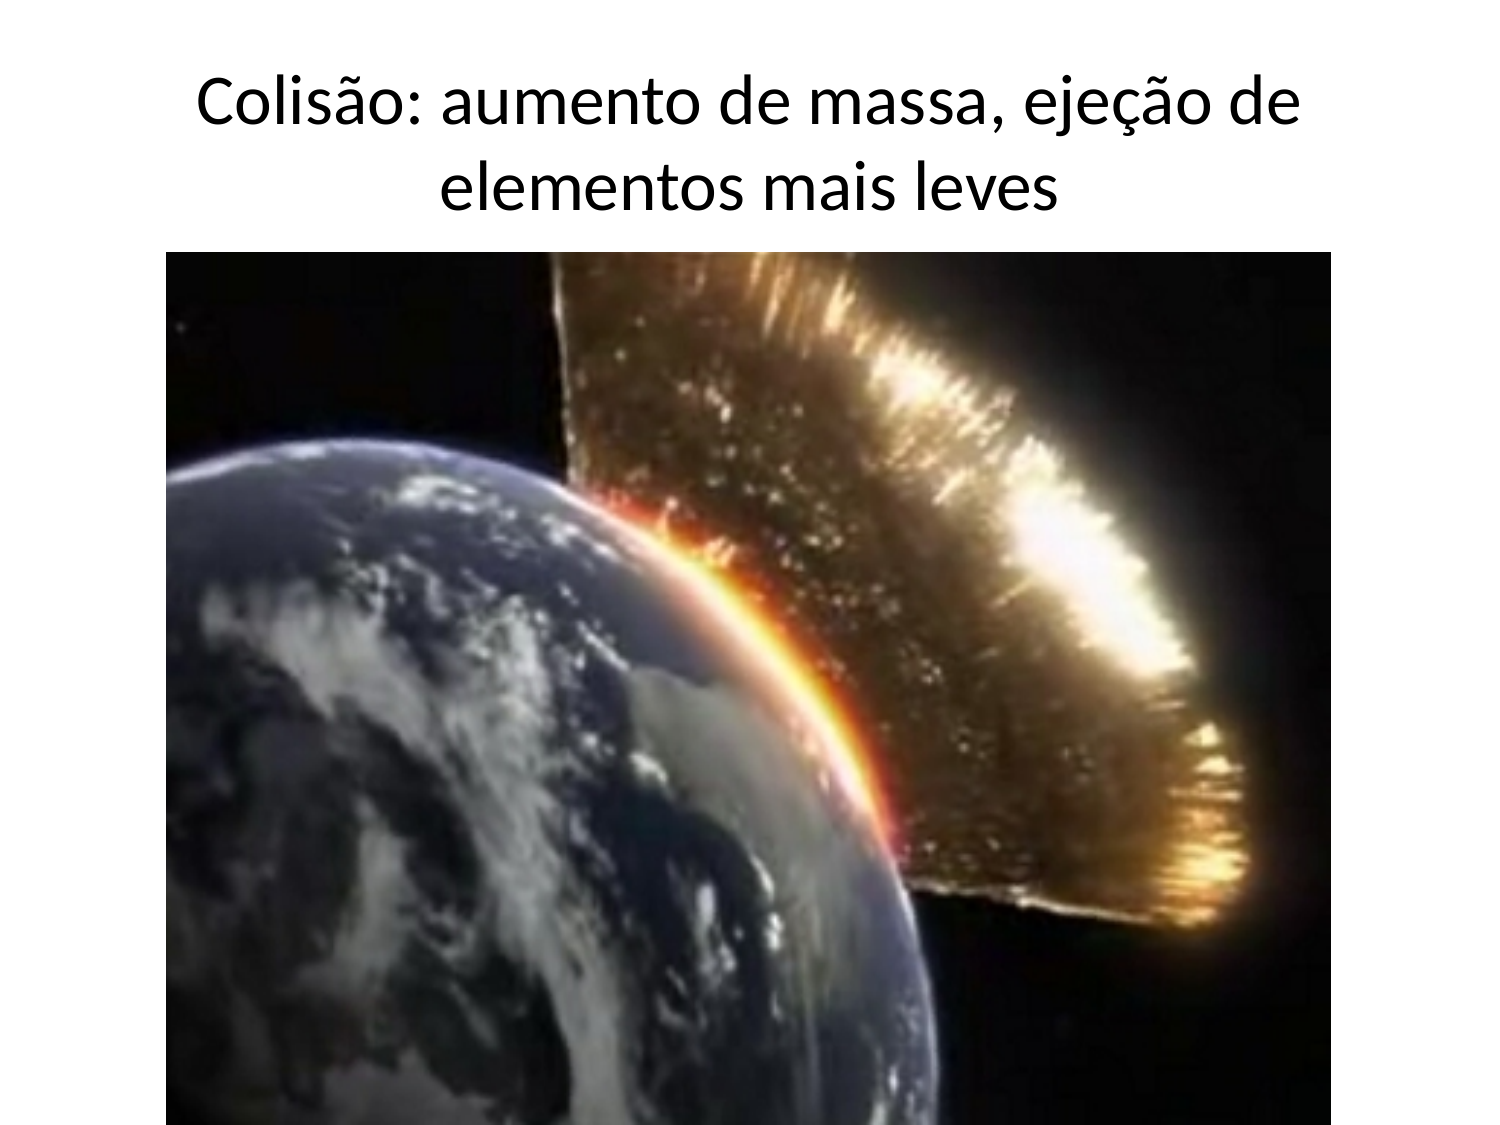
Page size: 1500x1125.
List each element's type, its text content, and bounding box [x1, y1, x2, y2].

title Colisão: aumento de massa, ejeção de elementos mais leves [75, 45, 1425, 233]
picture [166, 252, 1331, 1125]
